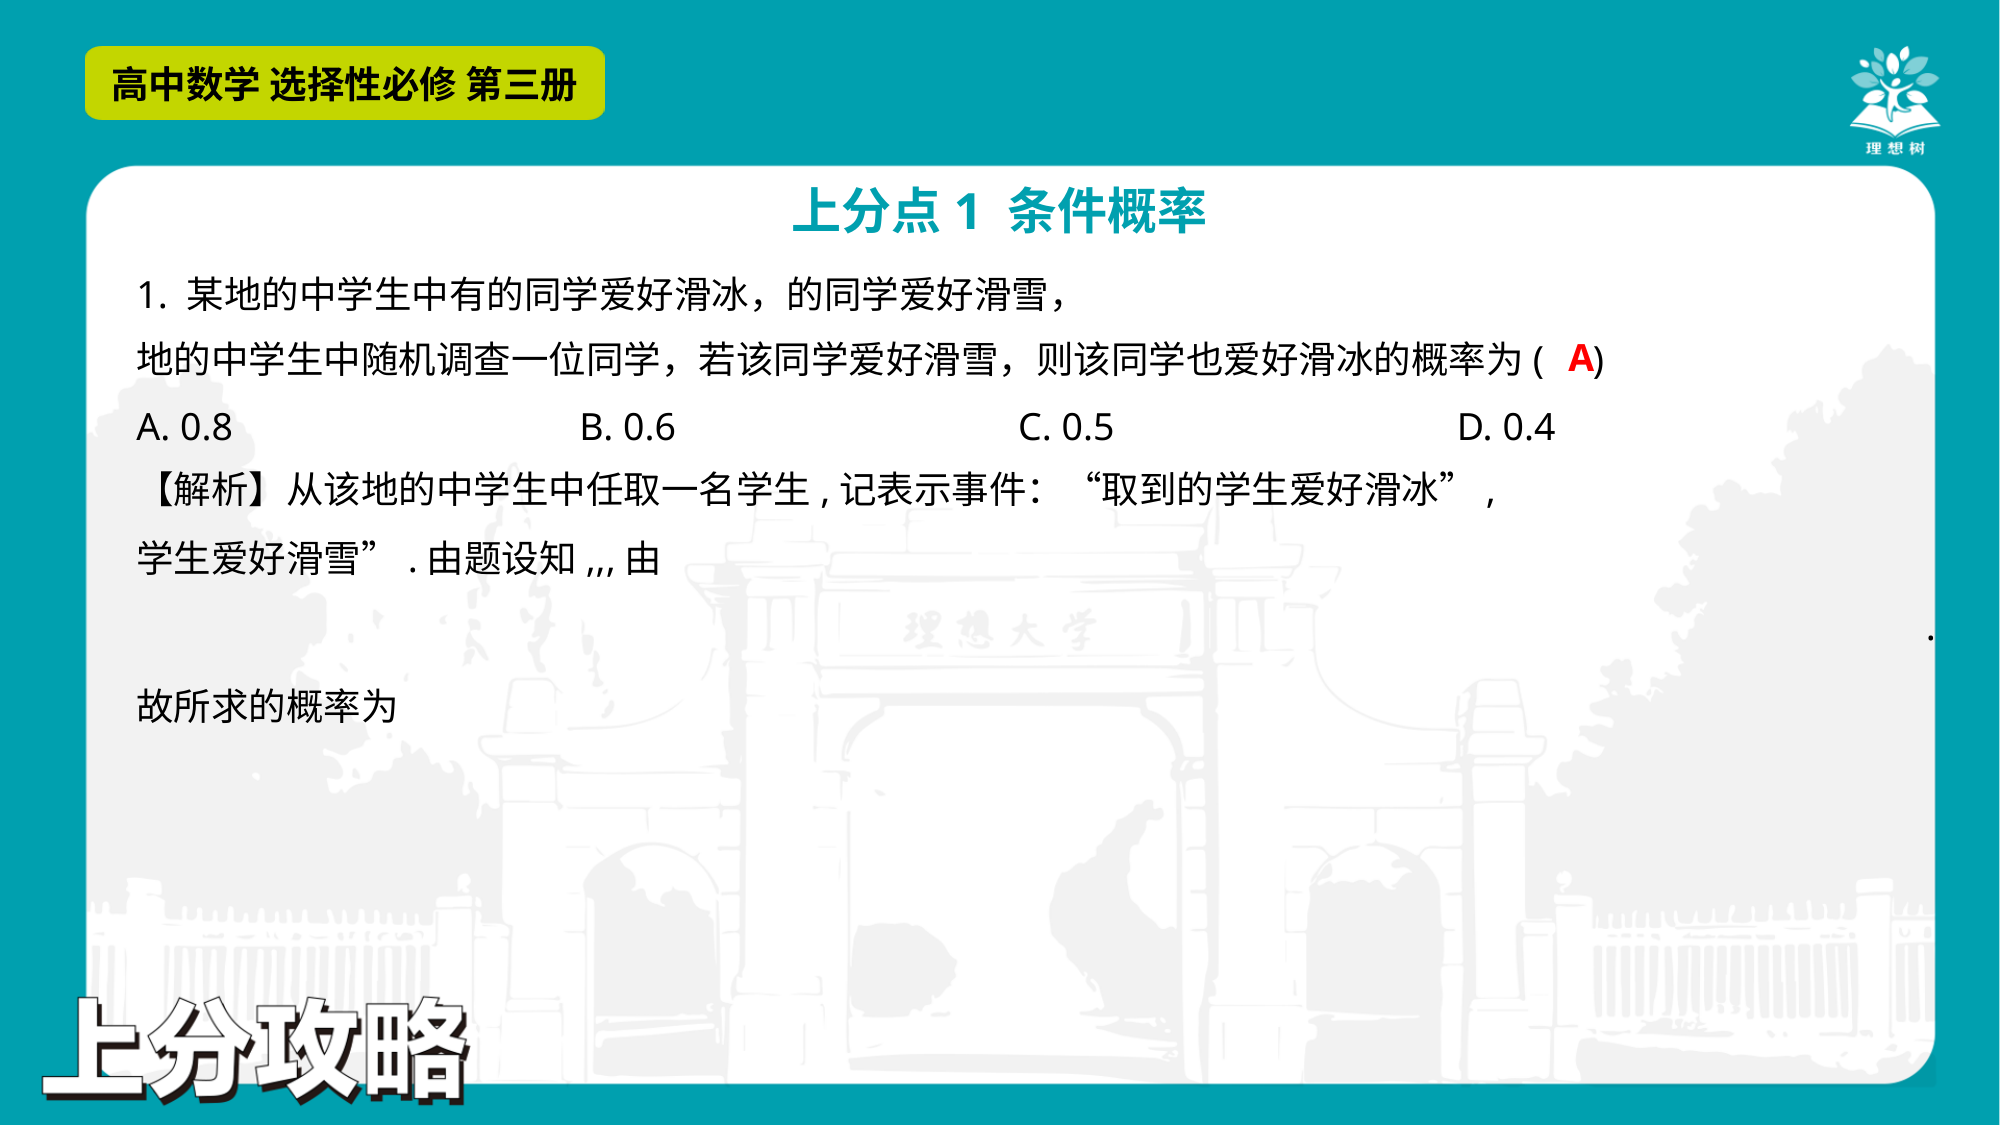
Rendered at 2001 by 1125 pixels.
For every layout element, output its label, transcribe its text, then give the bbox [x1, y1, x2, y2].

text_box A. 0.8 B. 0.6 C. 0.5 D. 0.4 [136, 380, 1865, 440]
picture [0, 0, 2000, 1125]
text_box A [1554, 314, 1609, 373]
